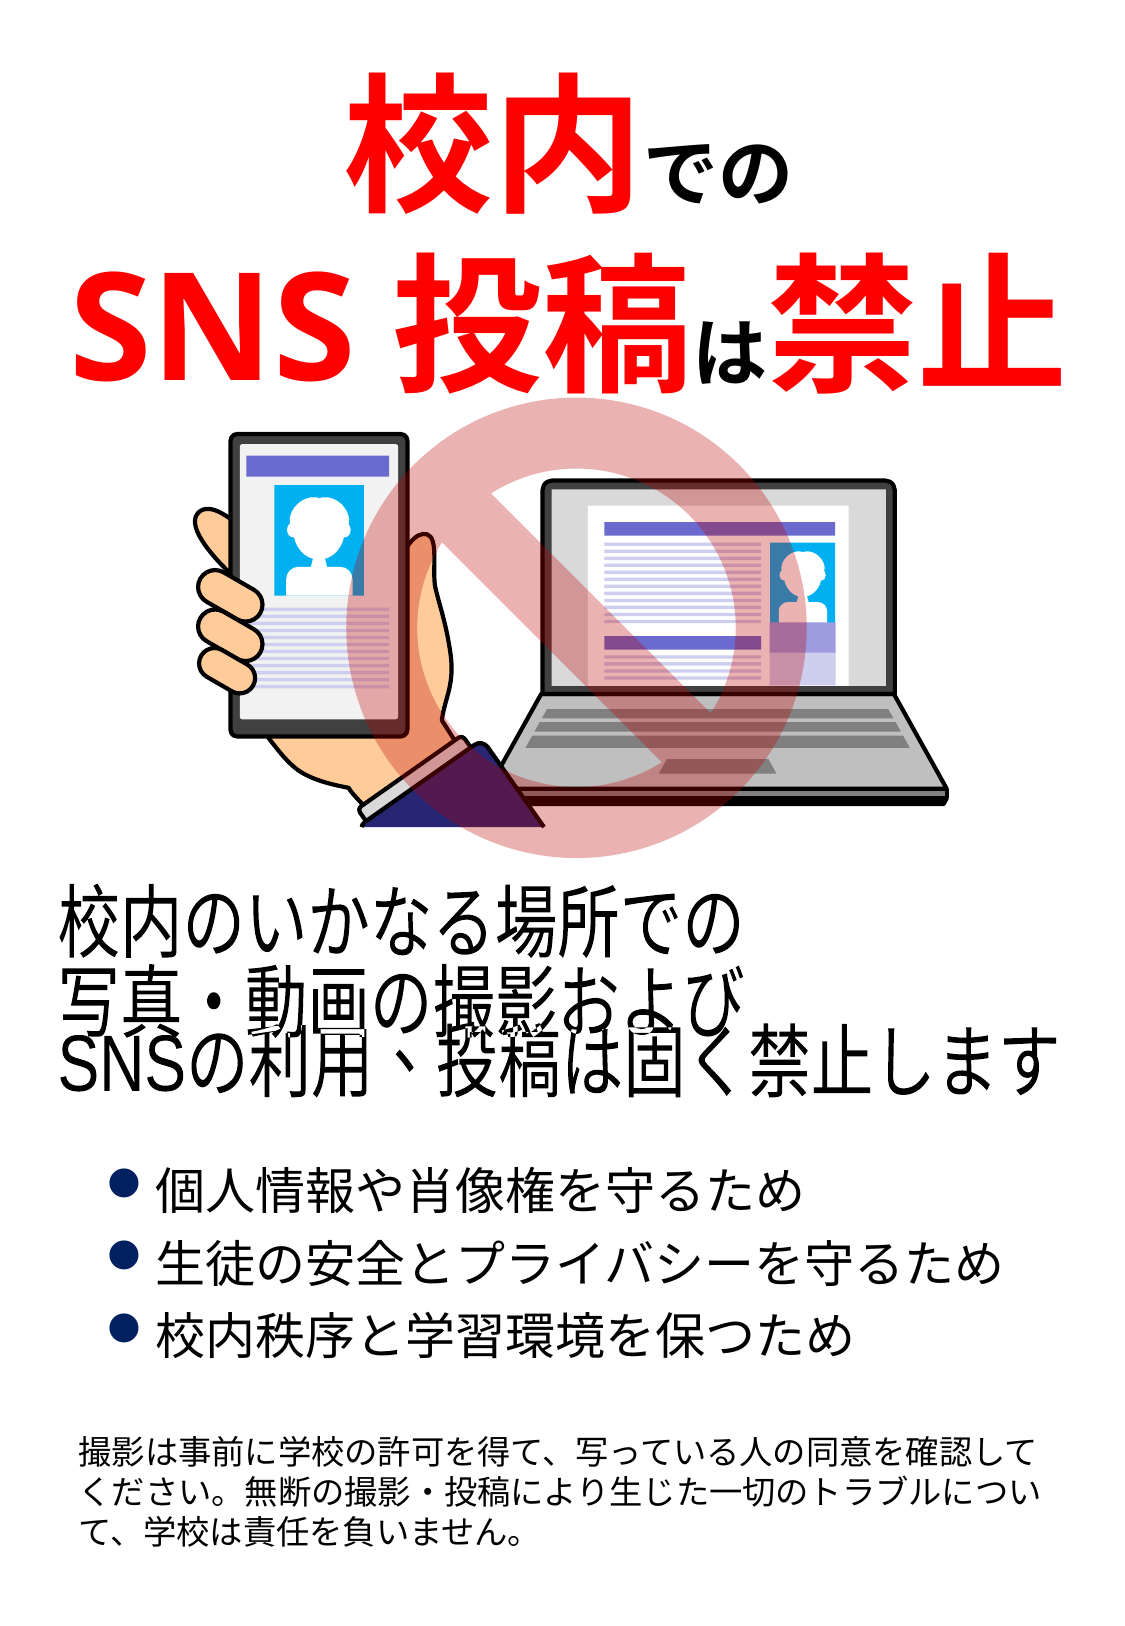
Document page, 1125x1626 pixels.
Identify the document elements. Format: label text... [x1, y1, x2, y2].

text_box 校内での SNS投稿は禁止 [54, 42, 1083, 418]
text_box 個人情報や肖像権を守るため 生徒の安全とプライバシーを守るため 校内秩序と学習環境を保つため [90, 1152, 1035, 1372]
text_box 撮影は事前に学校の許可を得て、写っている人の同意を確認してください。無断の撮影・投稿により生じた一切のトラブルについて、学校は責任を負いません。 [64, 1423, 1061, 1559]
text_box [195, 397, 948, 859]
